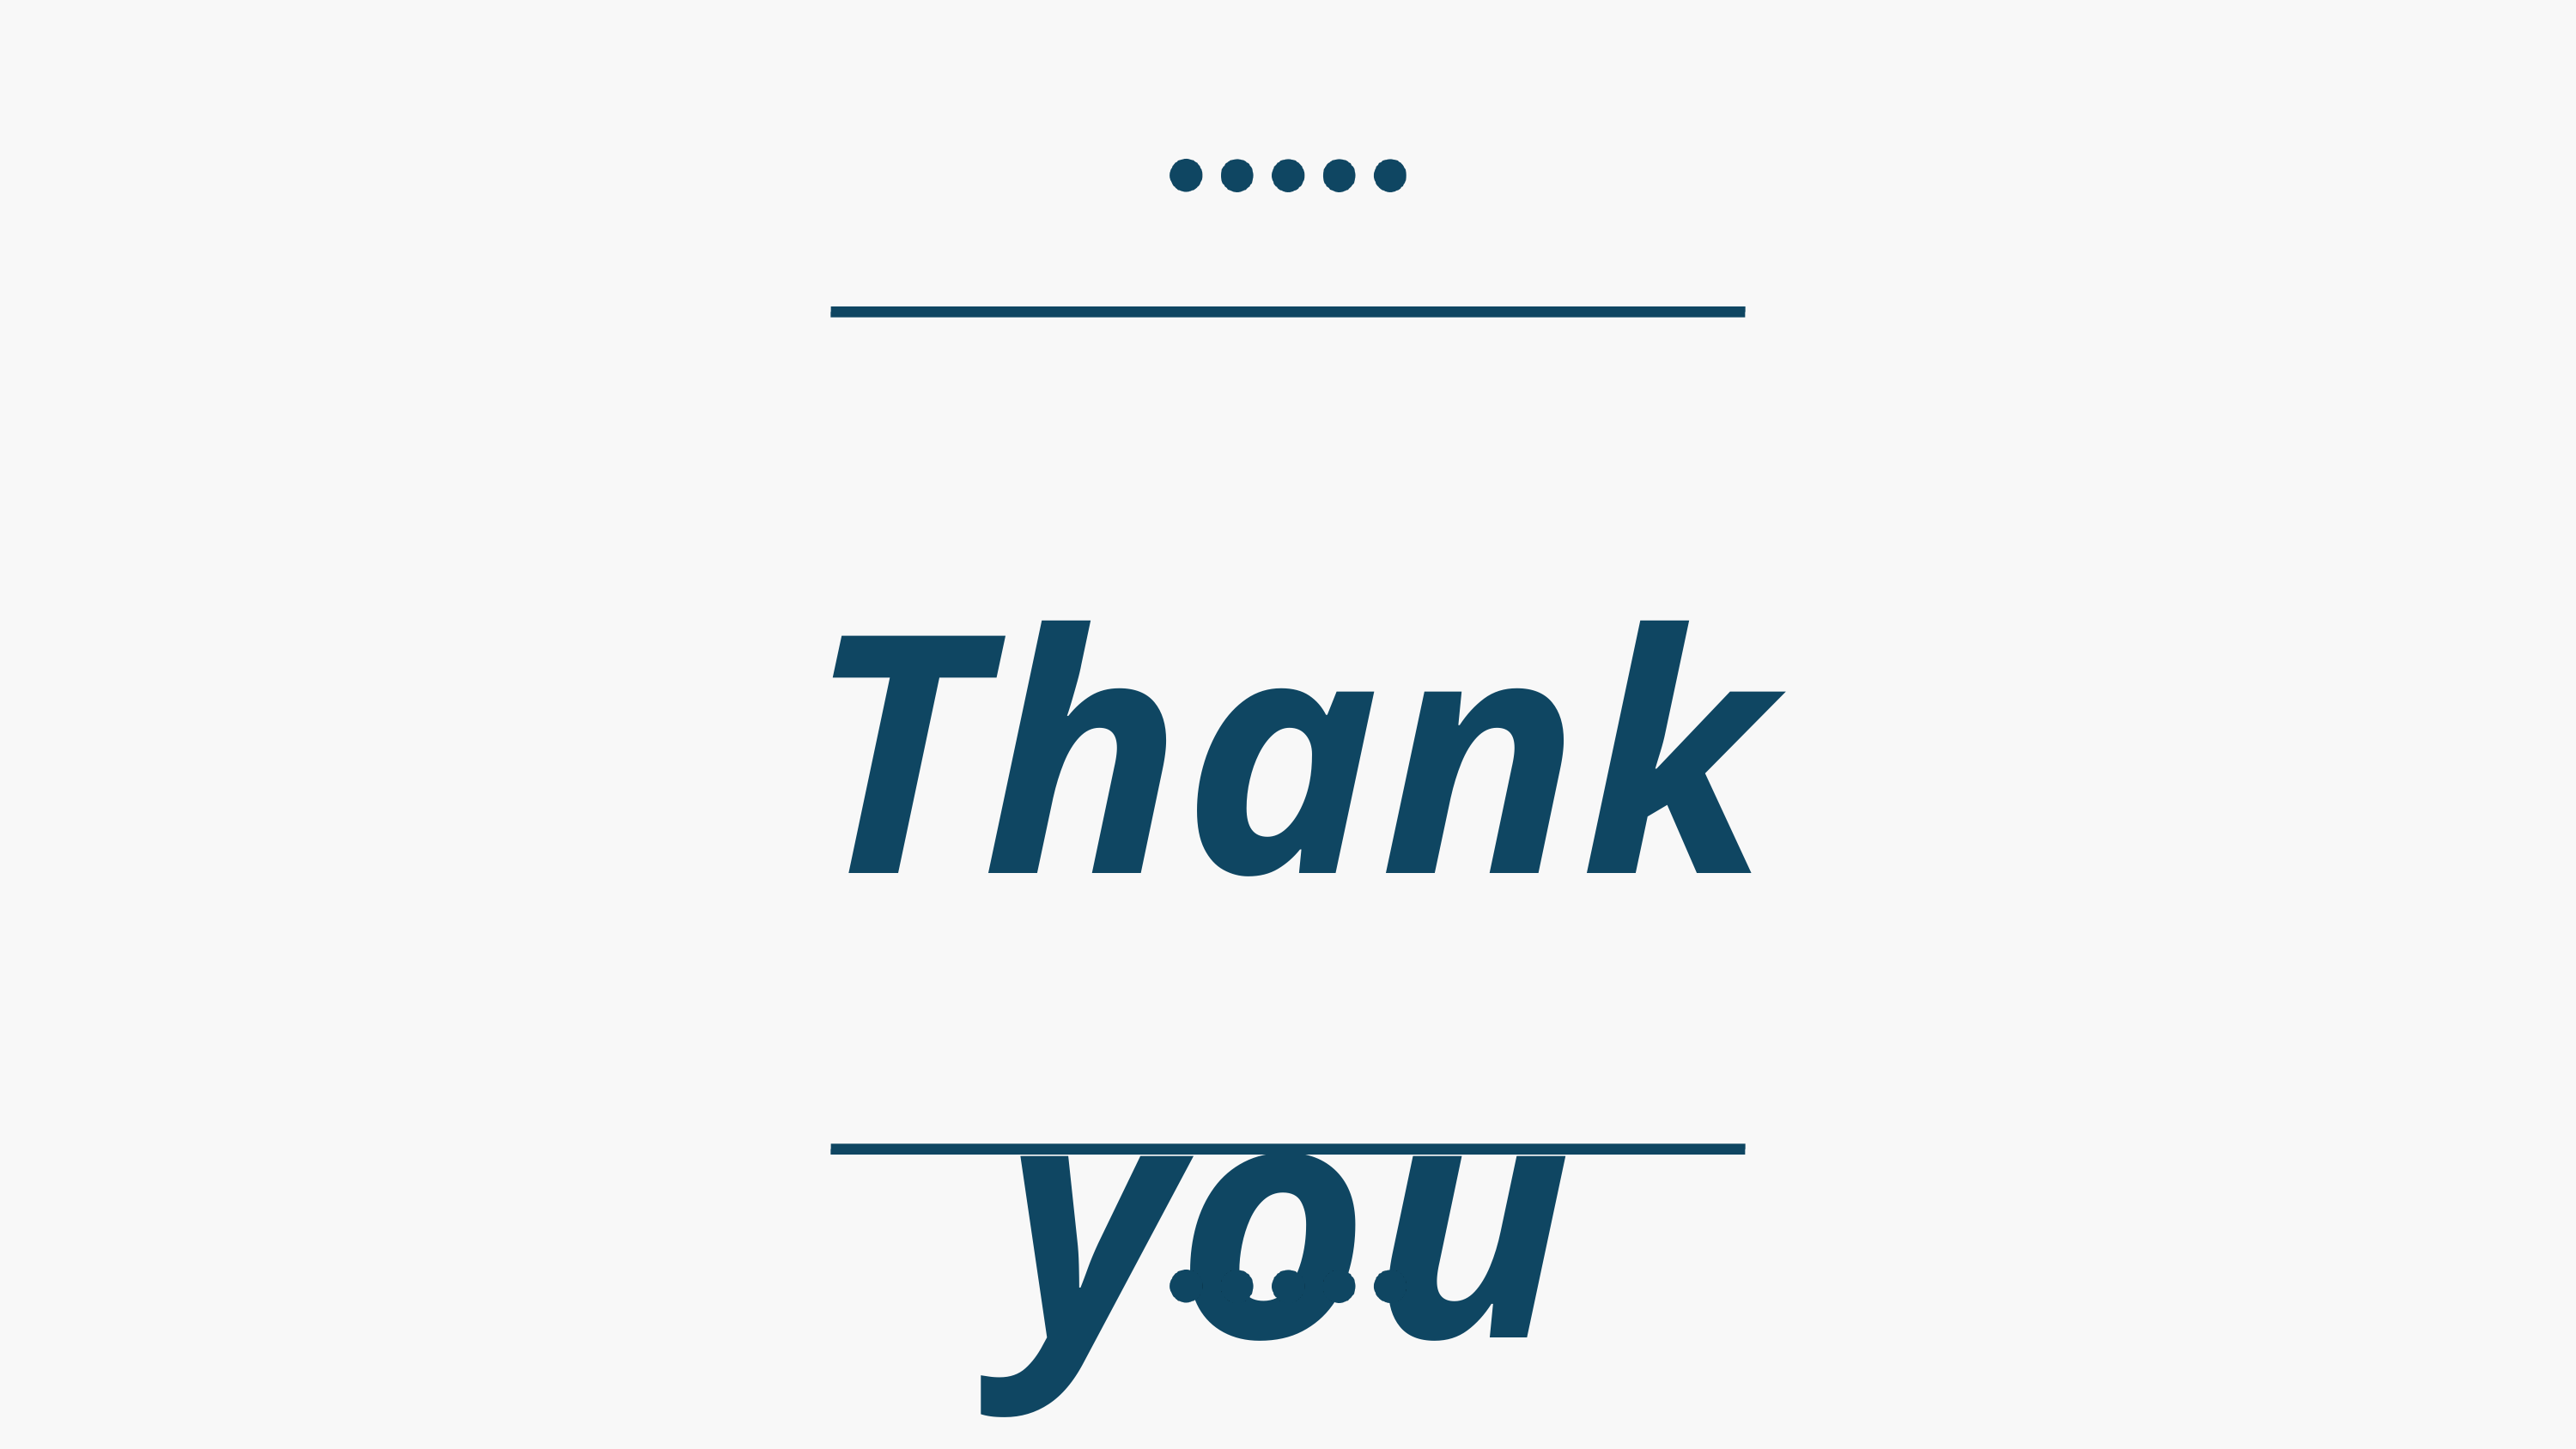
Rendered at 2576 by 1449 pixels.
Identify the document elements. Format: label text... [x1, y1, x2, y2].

text_box Thank you [484, 474, 2092, 1405]
text_box [1170, 157, 1406, 193]
text_box [1170, 1268, 1406, 1304]
